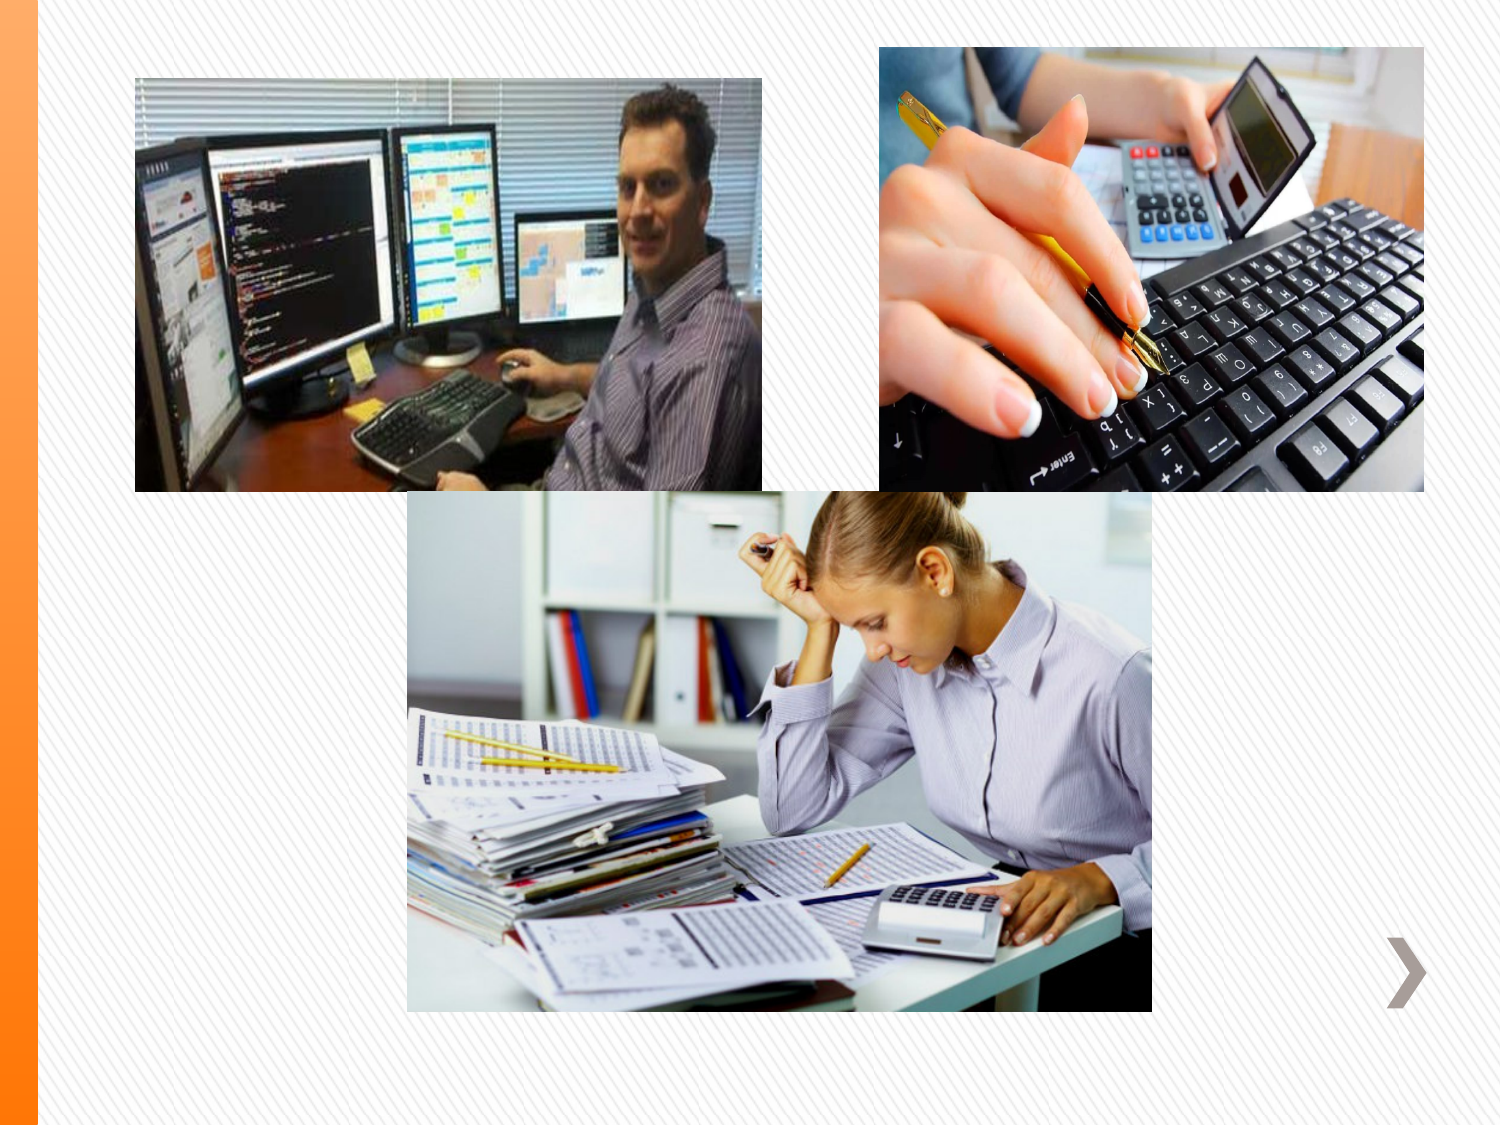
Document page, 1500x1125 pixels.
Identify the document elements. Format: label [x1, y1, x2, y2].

picture [135, 47, 1424, 1012]
